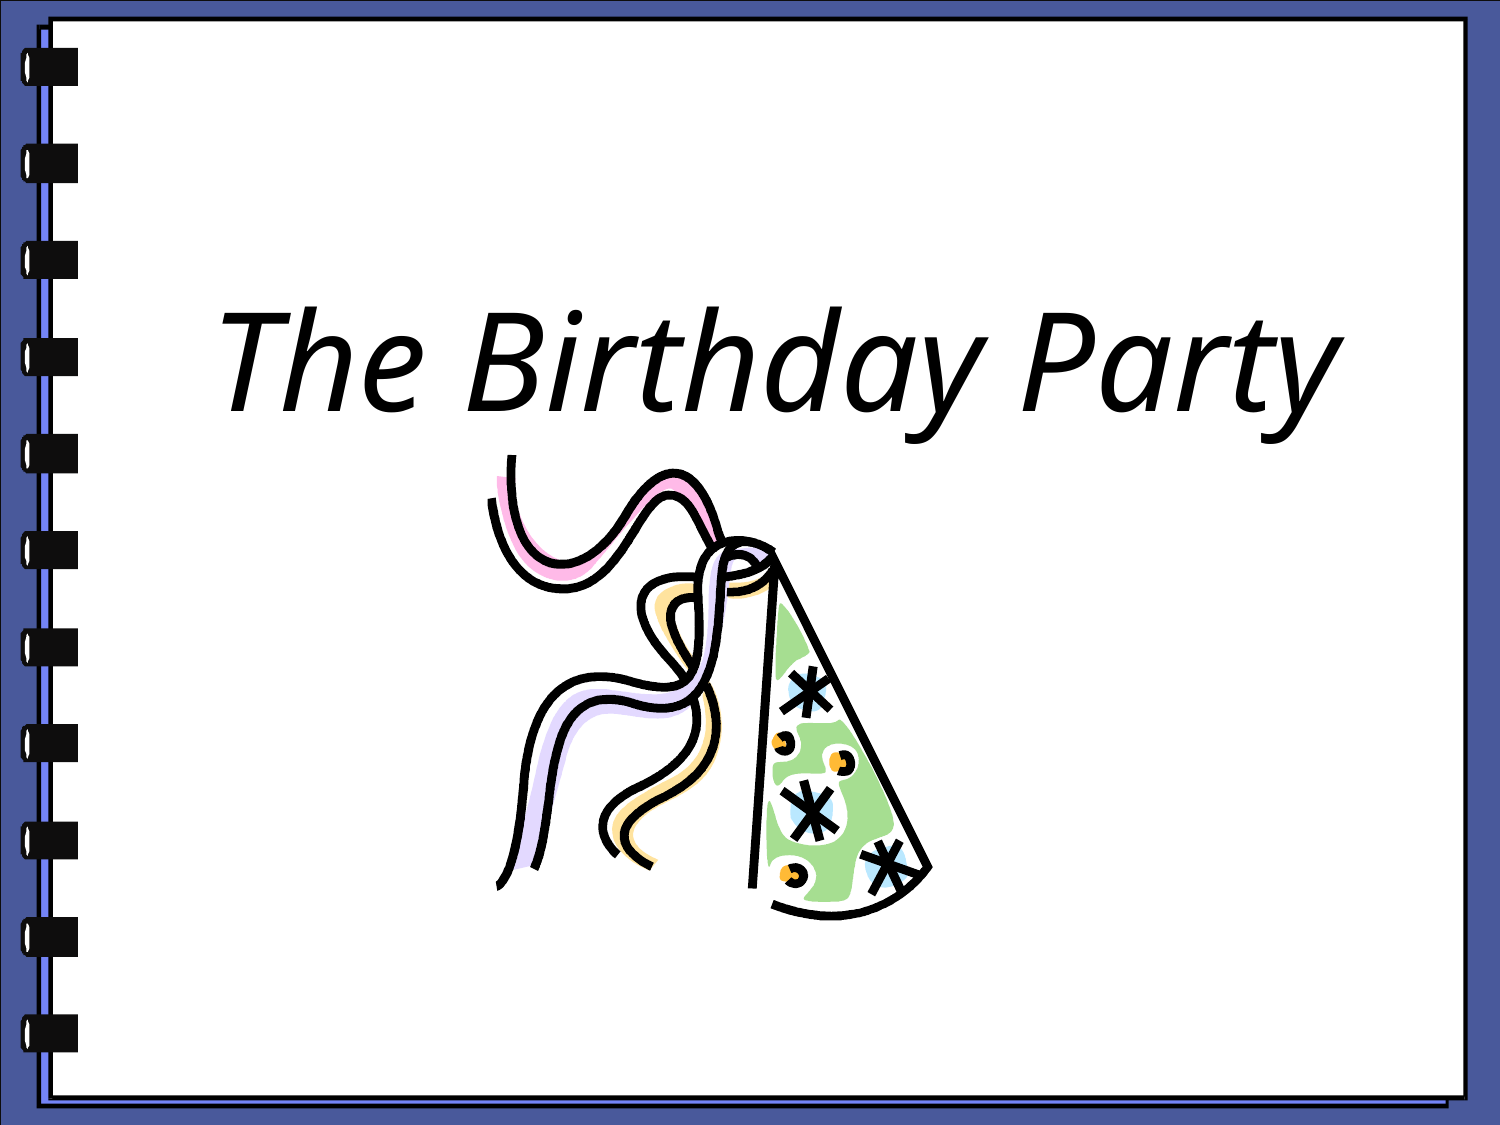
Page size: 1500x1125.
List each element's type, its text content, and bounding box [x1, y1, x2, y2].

picture [487, 449, 938, 926]
title The Birthday Party [137, 149, 1413, 563]
